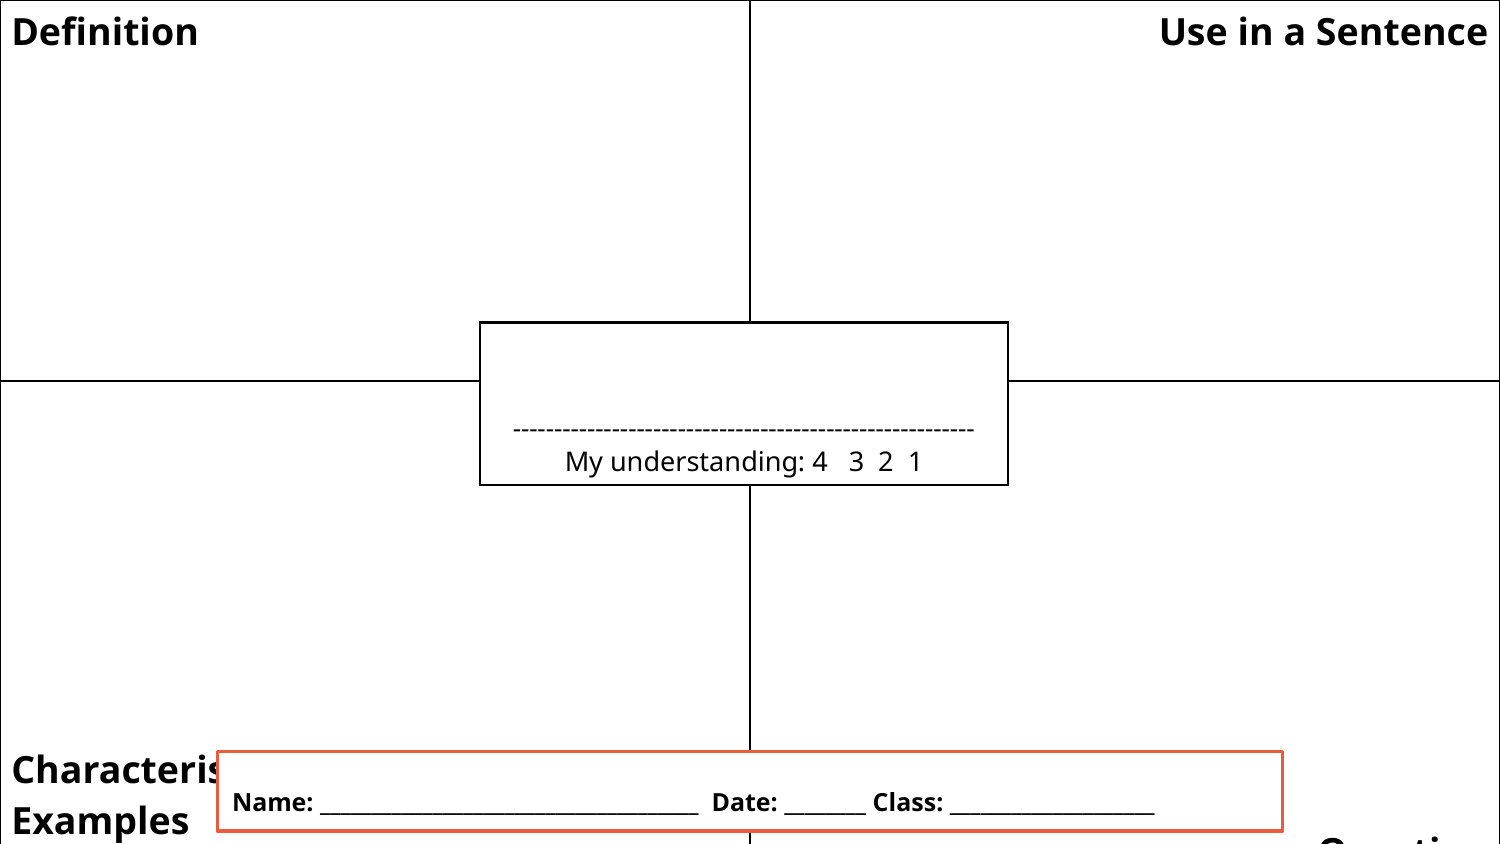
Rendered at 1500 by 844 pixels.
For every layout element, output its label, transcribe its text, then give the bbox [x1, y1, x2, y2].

table_header Use in a Sentence [751, 1, 1499, 380]
table_cell Characteristics/ Examples [1, 382, 749, 844]
text_box -------------------------------------------------------- My understanding: 4 3 2 1 [480, 322, 1008, 486]
table_header Definition [1, 1, 749, 380]
table_cell Question [751, 382, 1499, 844]
text_box Name: _____________________________________ Date: ________ Class: ____________________ [217, 751, 1283, 832]
